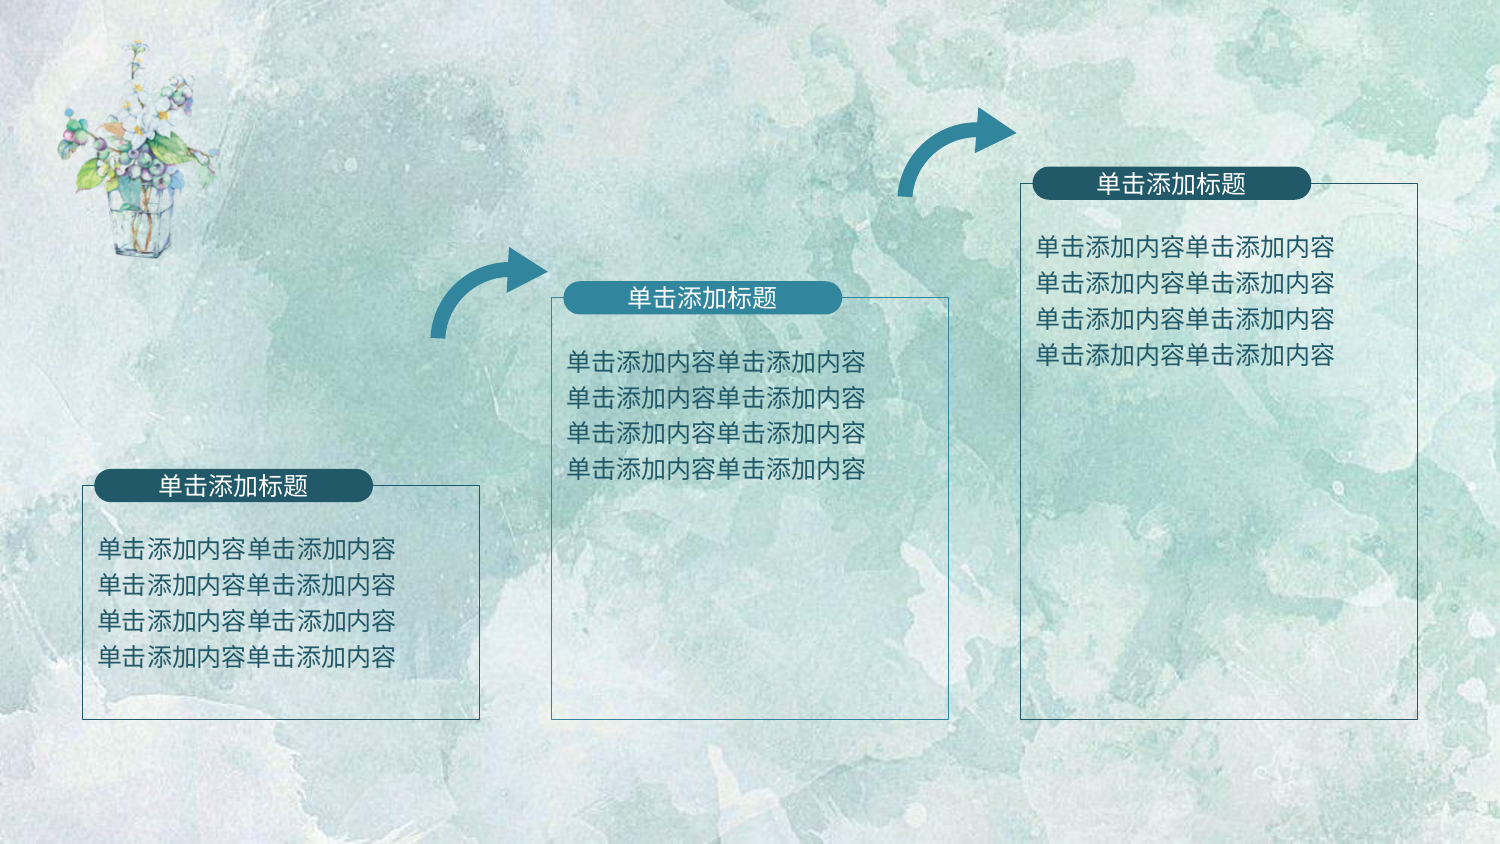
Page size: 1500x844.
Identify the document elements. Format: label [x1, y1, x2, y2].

picture [0, 0, 1500, 844]
text_box [82, 102, 1418, 720]
